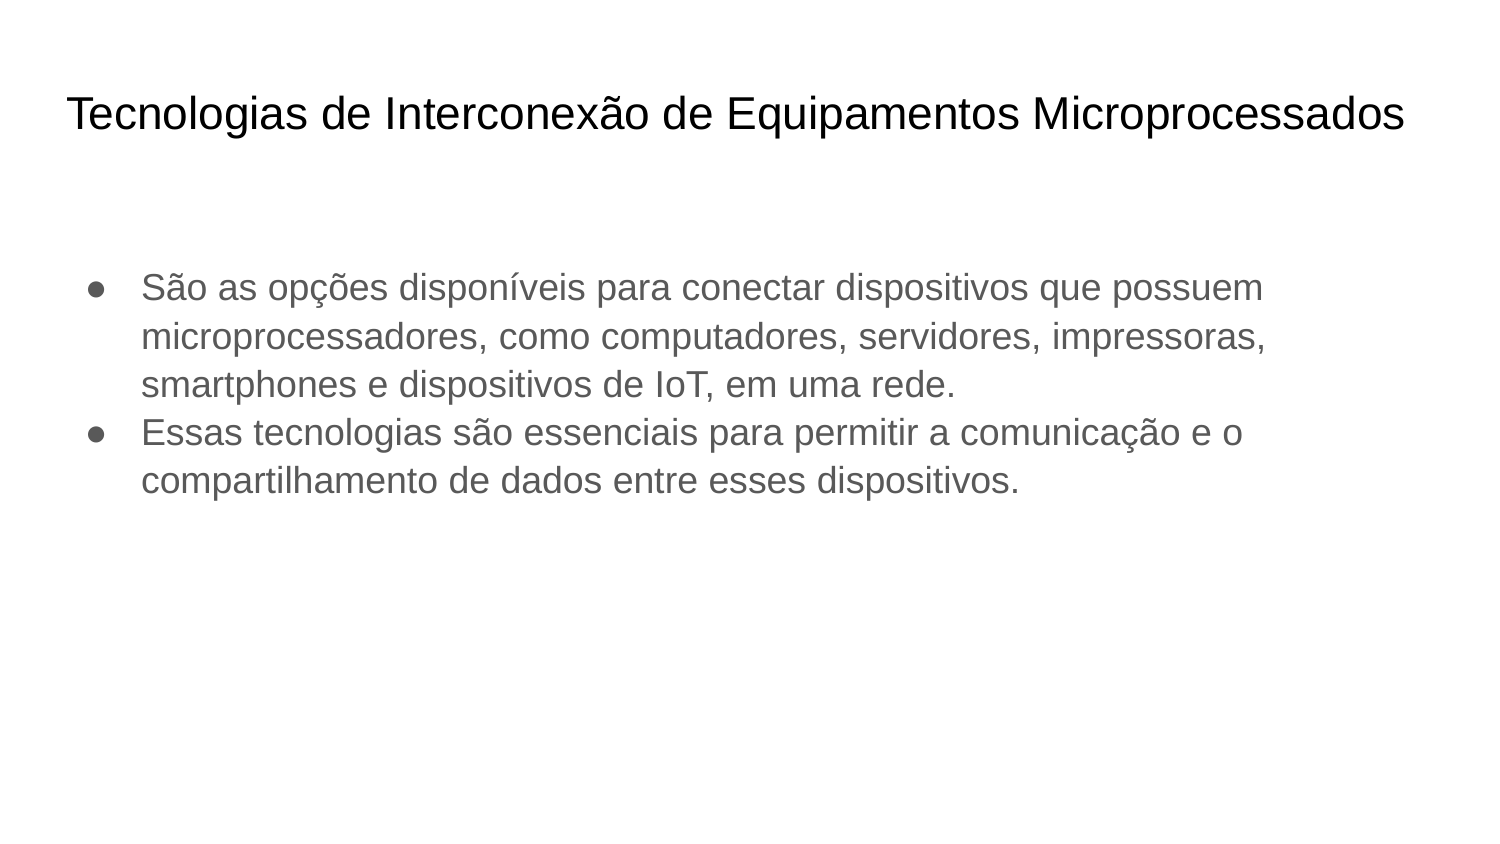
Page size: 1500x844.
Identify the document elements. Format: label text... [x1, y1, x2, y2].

list São as opções disponíveis para conectar dispositivos que possuem microprocessadores, como computadores, servidores, impressoras, smartphones e dispositivos de IoT, em uma rede. Essas tecnologias são essenciais para permitir a comunicação e o compartilhamento de dados entre esses dispositivos. [51, 245, 1449, 750]
title Tecnologias de Interconexão de Equipamentos Microprocessados [51, 72, 1449, 167]
